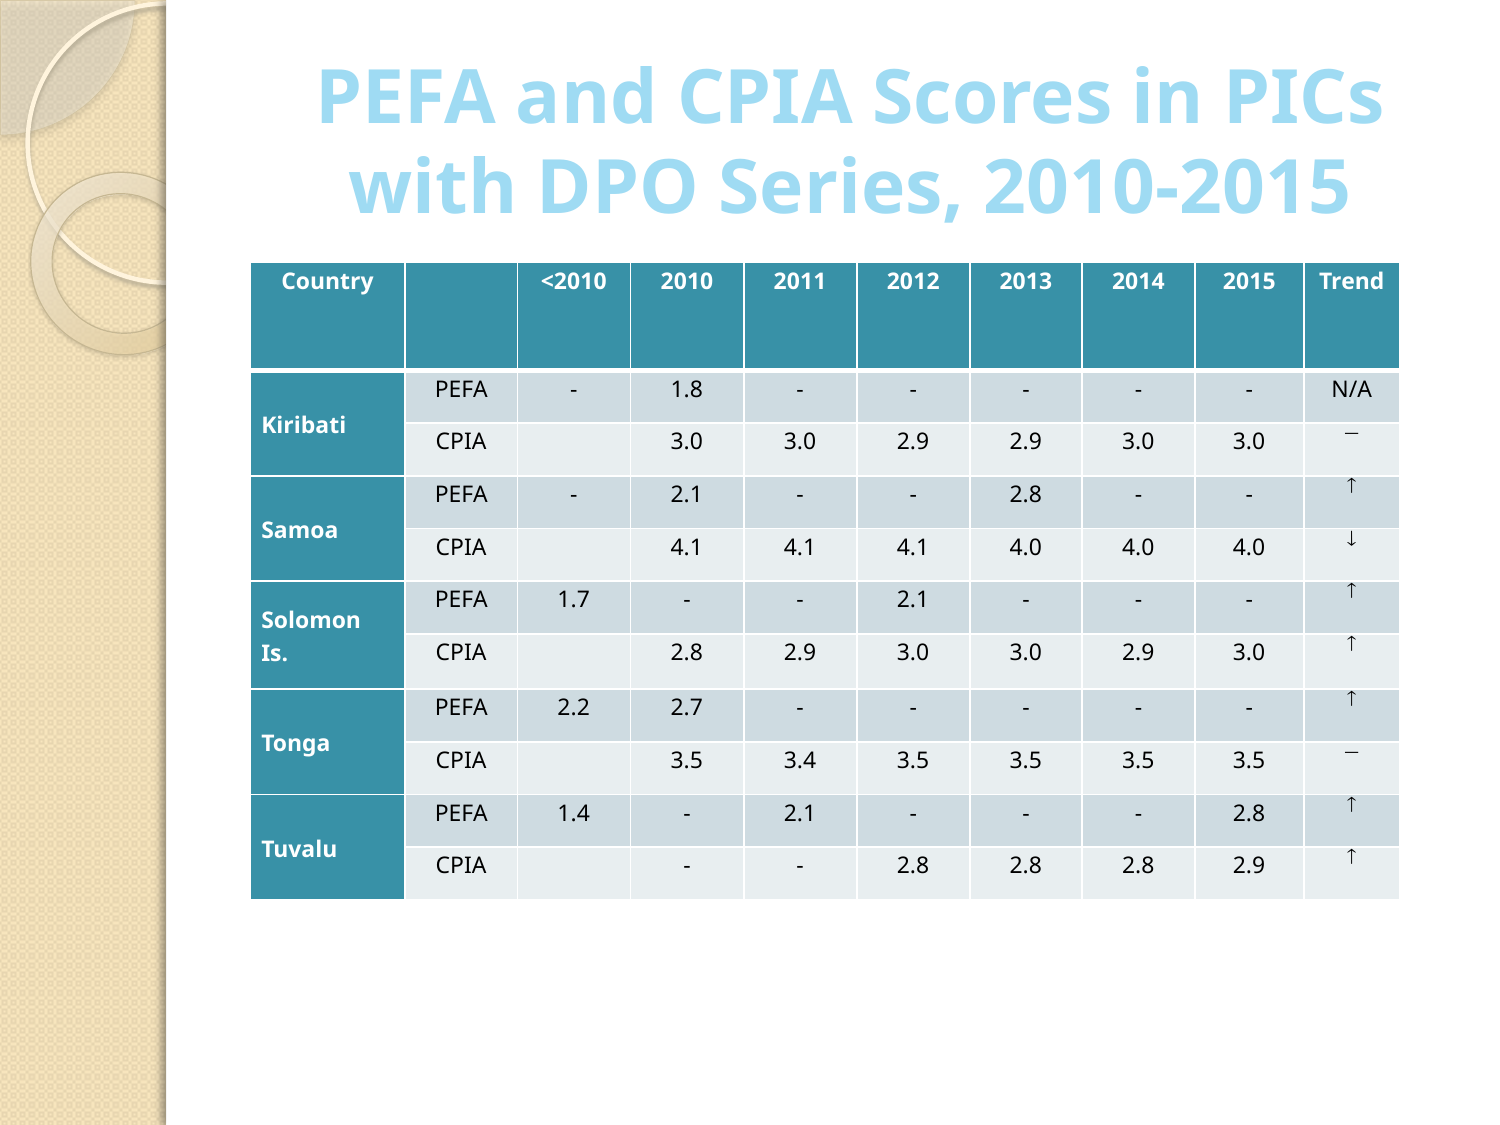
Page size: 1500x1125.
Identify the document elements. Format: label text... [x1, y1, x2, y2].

table_cell Kiribati [251, 373, 404, 475]
table_cell - [745, 848, 856, 899]
table_header 2010 [631, 263, 743, 368]
table_cell - [971, 795, 1081, 846]
table_header Trend [1305, 263, 1399, 368]
table_cell 2.8 [858, 848, 969, 899]
table_cell CPIA [406, 635, 517, 688]
table_cell 2.8 [971, 477, 1081, 528]
table_cell PEFA [406, 582, 517, 633]
table_header 2011 [745, 263, 856, 368]
table_cell 1.7 [518, 582, 630, 633]
table_cell [518, 529, 630, 580]
table_header 2015 [1196, 263, 1303, 368]
table_header [406, 263, 517, 368]
table_cell - [518, 477, 630, 528]
table_cell  [1305, 848, 1399, 899]
table_cell - [971, 582, 1081, 633]
table_cell - [971, 373, 1081, 422]
table_cell PEFA [406, 690, 517, 741]
table_cell 4.0 [1196, 529, 1303, 580]
table_cell 2.9 [858, 424, 969, 475]
table_cell 3.5 [1083, 743, 1194, 794]
table_cell - [1196, 373, 1303, 422]
table_cell 2.9 [971, 424, 1081, 475]
table_cell - [858, 690, 969, 741]
table_cell 1.8 [631, 373, 743, 422]
table_cell 3.5 [631, 743, 743, 794]
table_cell N/A [1305, 373, 1399, 422]
table_cell  [1305, 529, 1399, 580]
table_cell  [1305, 635, 1399, 688]
table_cell 3.0 [1083, 424, 1194, 475]
table_cell 2.9 [745, 635, 856, 688]
table_cell 3.0 [1196, 635, 1303, 688]
table_header 2014 [1083, 263, 1194, 368]
table_cell - [518, 373, 630, 422]
table_cell  [1305, 743, 1399, 794]
table_cell - [745, 373, 856, 422]
table_cell  [1305, 795, 1399, 846]
table_cell - [1083, 373, 1194, 422]
table_cell 2.8 [631, 635, 743, 688]
table_cell 2.2 [518, 690, 630, 741]
table_cell - [1196, 582, 1303, 633]
table_cell 2.1 [745, 795, 856, 846]
table_cell 4.1 [858, 529, 969, 580]
table_cell CPIA [406, 529, 517, 580]
table_cell 1.4 [518, 795, 630, 846]
table_cell 4.0 [1083, 529, 1194, 580]
title PEFA and CPIA Scores in PICs with DPO Series, 2010-2015 [235, 45, 1466, 233]
table_cell CPIA [406, 743, 517, 794]
table_cell 4.1 [745, 529, 856, 580]
table_cell  [1305, 582, 1399, 633]
table_cell PEFA [406, 477, 517, 528]
table_cell 2.9 [1083, 635, 1194, 688]
table_cell 3.5 [971, 743, 1081, 794]
table_cell - [745, 690, 856, 741]
table_cell - [631, 582, 743, 633]
table_cell 2.8 [1196, 795, 1303, 846]
table_cell 3.0 [745, 424, 856, 475]
table_cell - [1083, 690, 1194, 741]
table_cell - [745, 582, 856, 633]
table_header 2012 [858, 263, 969, 368]
table_cell  [1305, 690, 1399, 741]
table_cell 4.1 [631, 529, 743, 580]
table_cell 2.8 [971, 848, 1081, 899]
table_header <2010 [518, 263, 630, 368]
table_cell 3.0 [631, 424, 743, 475]
table_cell - [1083, 477, 1194, 528]
table_cell [518, 635, 630, 688]
table_header Country [251, 263, 404, 368]
table_header 2013 [971, 263, 1081, 368]
table_cell PEFA [406, 795, 517, 846]
table_cell CPIA [406, 848, 517, 899]
table_cell 3.5 [858, 743, 969, 794]
table_cell [518, 743, 630, 794]
table_cell 2.7 [631, 690, 743, 741]
table_cell - [1083, 582, 1194, 633]
table_cell - [745, 477, 856, 528]
table_cell Solomon Is. [251, 582, 404, 688]
table_cell 3.0 [858, 635, 969, 688]
table_cell CPIA [406, 424, 517, 475]
table_cell 4.0 [971, 529, 1081, 580]
table_cell Tuvalu [251, 795, 404, 899]
table_cell 2.1 [858, 582, 969, 633]
table_cell - [631, 848, 743, 899]
table_cell 2.8 [1083, 848, 1194, 899]
table_cell Samoa [251, 477, 404, 580]
table_cell 3.0 [971, 635, 1081, 688]
table_cell - [631, 795, 743, 846]
table_cell 2.9 [1196, 848, 1303, 899]
table_cell 2.1 [631, 477, 743, 528]
table_cell Tonga [251, 690, 404, 794]
table_cell  [1305, 477, 1399, 528]
table_cell - [1196, 477, 1303, 528]
table_cell 3.4 [745, 743, 856, 794]
table_cell [518, 848, 630, 899]
table_cell  [1305, 424, 1399, 475]
table_cell - [858, 373, 969, 422]
table_cell - [1196, 690, 1303, 741]
table_cell [518, 424, 630, 475]
table_cell - [1083, 795, 1194, 846]
table_cell 3.0 [1196, 424, 1303, 475]
table_cell - [971, 690, 1081, 741]
table_cell - [858, 477, 969, 528]
table_cell PEFA [406, 373, 517, 422]
table_cell - [858, 795, 969, 846]
table_cell 3.5 [1196, 743, 1303, 794]
